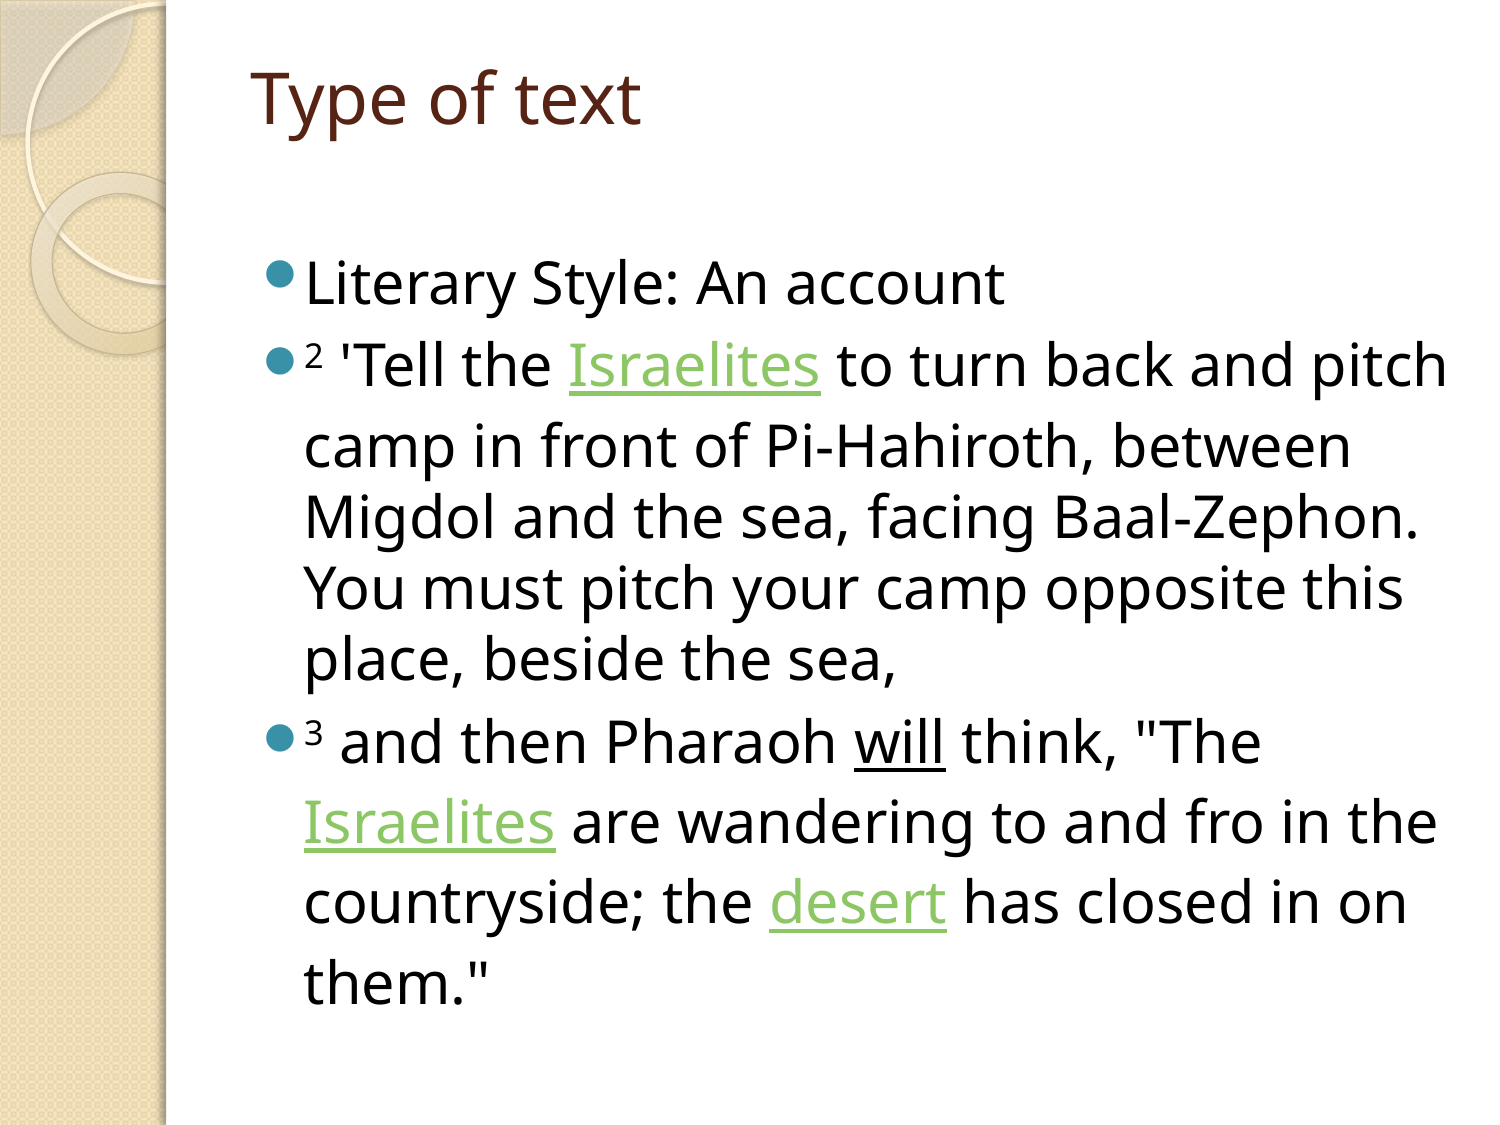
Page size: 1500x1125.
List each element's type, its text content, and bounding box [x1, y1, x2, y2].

title Type of text [235, 45, 1466, 233]
list Literary Style: An account 2 'Tell the Israelites to turn back and pitch camp in front of Pi-Hahiroth, between Migdol and the sea, facing Baal-Zephon. You must pitch your camp opposite this place, beside the sea, 3 and then Pharaoh will think, "The Israelites are wandering to and fro in the countryside; the desert has closed in on them." [235, 237, 1466, 1025]
